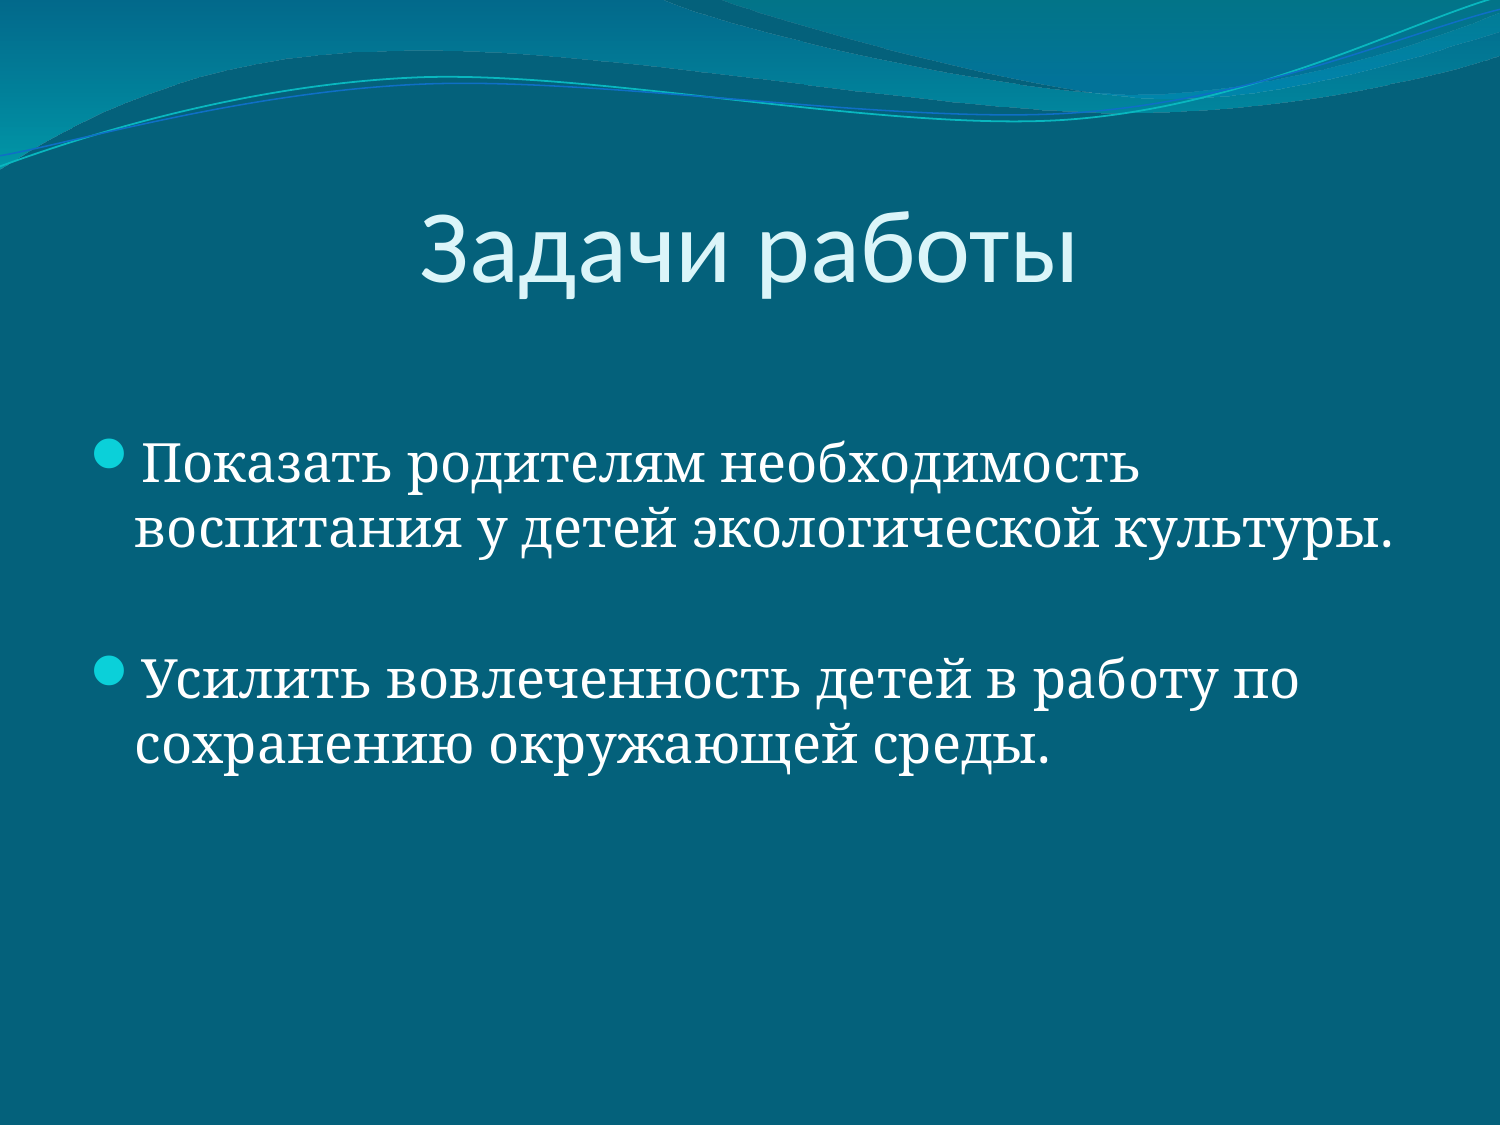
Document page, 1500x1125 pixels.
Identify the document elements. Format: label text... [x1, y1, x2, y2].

list Показать родителям необходимость воспитания у детей экологической культуры. Усилить вовлеченность детей в работу по сохранению окружающей среды. [75, 420, 1425, 1038]
title Задачи работы [75, 115, 1425, 303]
